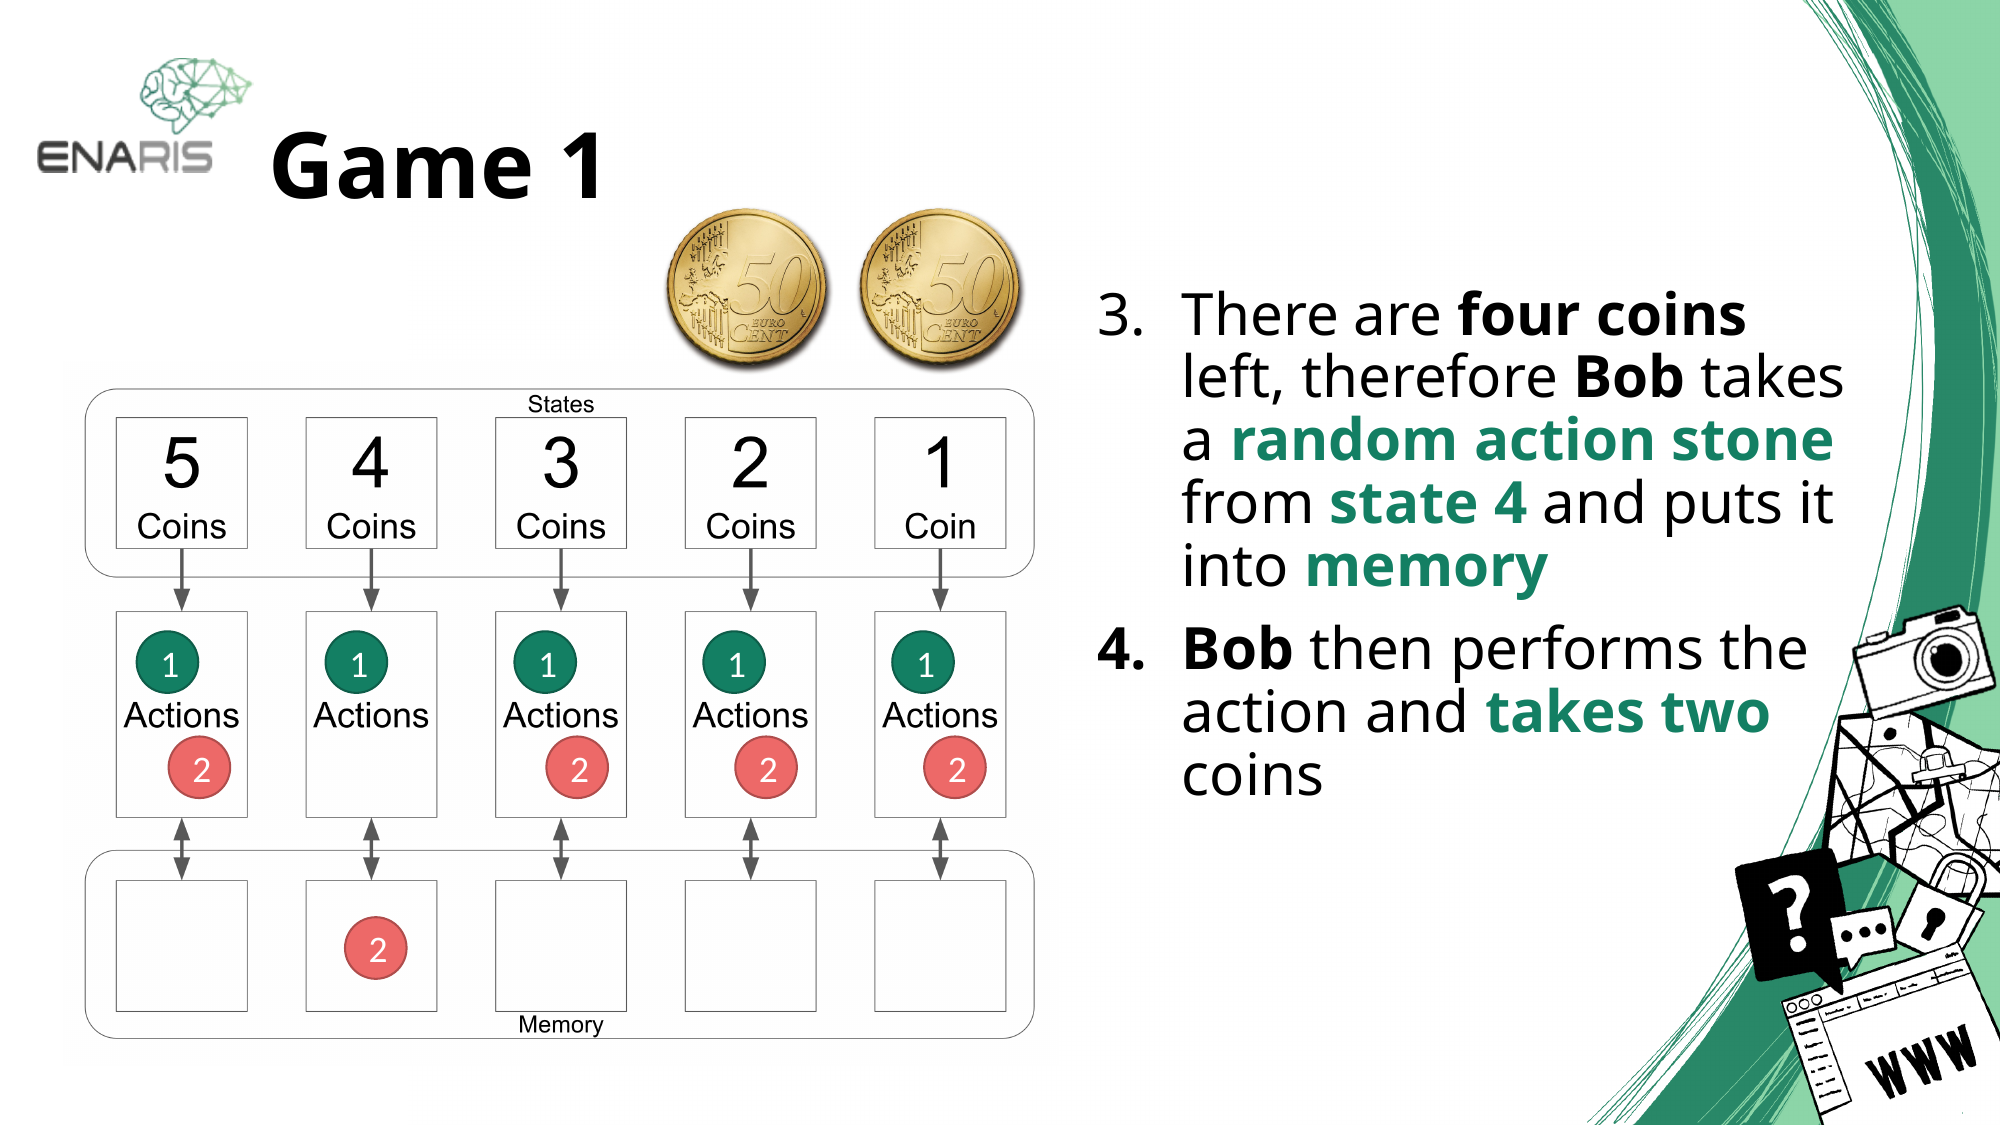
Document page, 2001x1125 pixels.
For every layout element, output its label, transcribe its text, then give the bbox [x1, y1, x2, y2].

picture [37, 58, 254, 173]
text_box There are four coins left, therefore Bob takes a random action stone from state 4 and puts it into memory Bob then performs the action and takes two coins [1082, 277, 1869, 992]
title Game 1 [253, 59, 1863, 278]
picture [408, 0, 2000, 1125]
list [63, 361, 1059, 1066]
